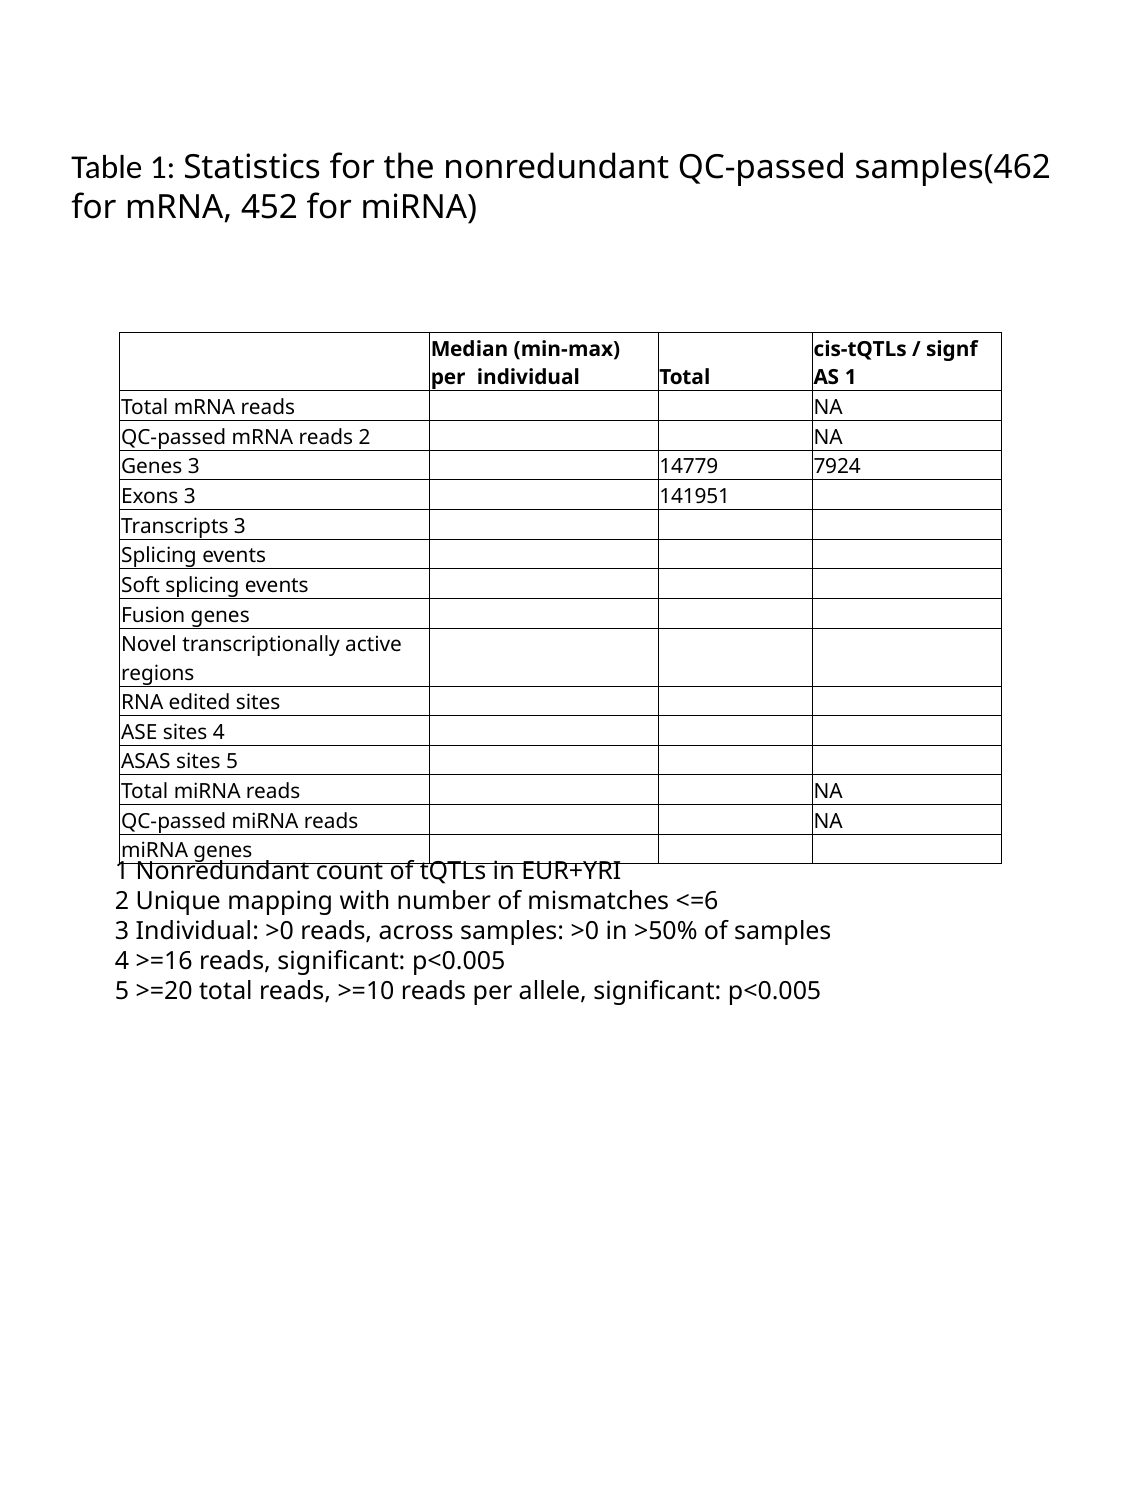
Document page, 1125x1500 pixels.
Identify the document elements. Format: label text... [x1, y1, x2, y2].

table_cell [659, 629, 812, 686]
table_cell NA [813, 775, 1001, 804]
table_cell [813, 746, 1001, 774]
table_header Total [659, 333, 812, 390]
title Table 1: Statistics for the nonredundant QC-passed samples(462 for mRNA, 452 for miRNA) [56, 60, 1069, 310]
table_cell [430, 746, 658, 774]
table_cell NA [813, 391, 1001, 420]
table_cell 14779 [659, 451, 812, 479]
table_cell [813, 629, 1001, 686]
table_cell [813, 835, 1001, 863]
table_cell [430, 716, 658, 745]
table_cell ASAS sites 5 [120, 746, 429, 774]
table_cell miRNA genes [120, 835, 429, 847]
table_cell [430, 805, 658, 834]
table_cell ASE sites 4 [120, 716, 429, 745]
table_cell NA [813, 421, 1001, 450]
table_cell [430, 451, 658, 479]
table_cell [659, 569, 812, 598]
table_cell [659, 687, 812, 715]
table_cell [430, 629, 658, 686]
table_cell Transcripts 3 [120, 510, 429, 539]
table_cell [813, 716, 1001, 745]
table_cell Novel transcriptionally active regions [120, 629, 429, 686]
table_cell [430, 540, 658, 568]
table_cell [813, 510, 1001, 539]
table_cell [813, 569, 1001, 598]
table_cell Genes 3 [120, 451, 429, 479]
table_cell [430, 569, 658, 598]
table_cell [659, 775, 812, 804]
table_cell Soft splicing events [120, 569, 429, 598]
table_cell [659, 540, 812, 568]
table_cell [659, 716, 812, 745]
table_cell QC-passed mRNA reads 2 [120, 421, 429, 450]
table_cell 7924 [813, 451, 1001, 479]
table_cell 141951 [659, 480, 812, 509]
table_cell [430, 391, 658, 420]
table_cell RNA edited sites [120, 687, 429, 715]
table_cell Fusion genes [120, 599, 429, 628]
table_cell [430, 510, 658, 539]
table_cell Splicing events [120, 540, 429, 568]
table_cell [813, 599, 1001, 628]
table_cell [430, 835, 658, 847]
table_cell [659, 805, 812, 834]
table_cell [813, 687, 1001, 715]
table_cell [430, 599, 658, 628]
table_cell Total mRNA reads [120, 391, 429, 420]
table_cell [430, 421, 658, 450]
table_cell [813, 540, 1001, 568]
table_cell [813, 480, 1001, 509]
table_cell [430, 480, 658, 509]
table_cell Exons 3 [120, 480, 429, 509]
table_cell NA [813, 805, 1001, 834]
table_cell [659, 599, 812, 628]
table_cell [659, 835, 812, 847]
table_cell [659, 510, 812, 539]
table_cell Total miRNA reads [120, 775, 429, 804]
table_cell [659, 391, 812, 420]
table_header cis-tQTLs / signf AS 1 [813, 333, 1001, 390]
table_cell [430, 775, 658, 804]
table_header Median (min-max) per individual [430, 333, 658, 390]
table_cell [659, 746, 812, 774]
table_cell QC-passed miRNA reads [120, 805, 429, 834]
text_box 1 Nonredundant count of tQTLs in EUR+YRI 2 Unique mapping with number of mismatches <=6 3 Individual: >0 reads, across samples: >0 in >50% of samples 4 >=16 reads, significant: p<0.005 5 >=20 total reads, >=10 reads per allele, significant: p<0.005 [100, 847, 982, 1042]
table_header [120, 333, 429, 390]
table_cell [430, 687, 658, 715]
table_cell [659, 421, 812, 450]
